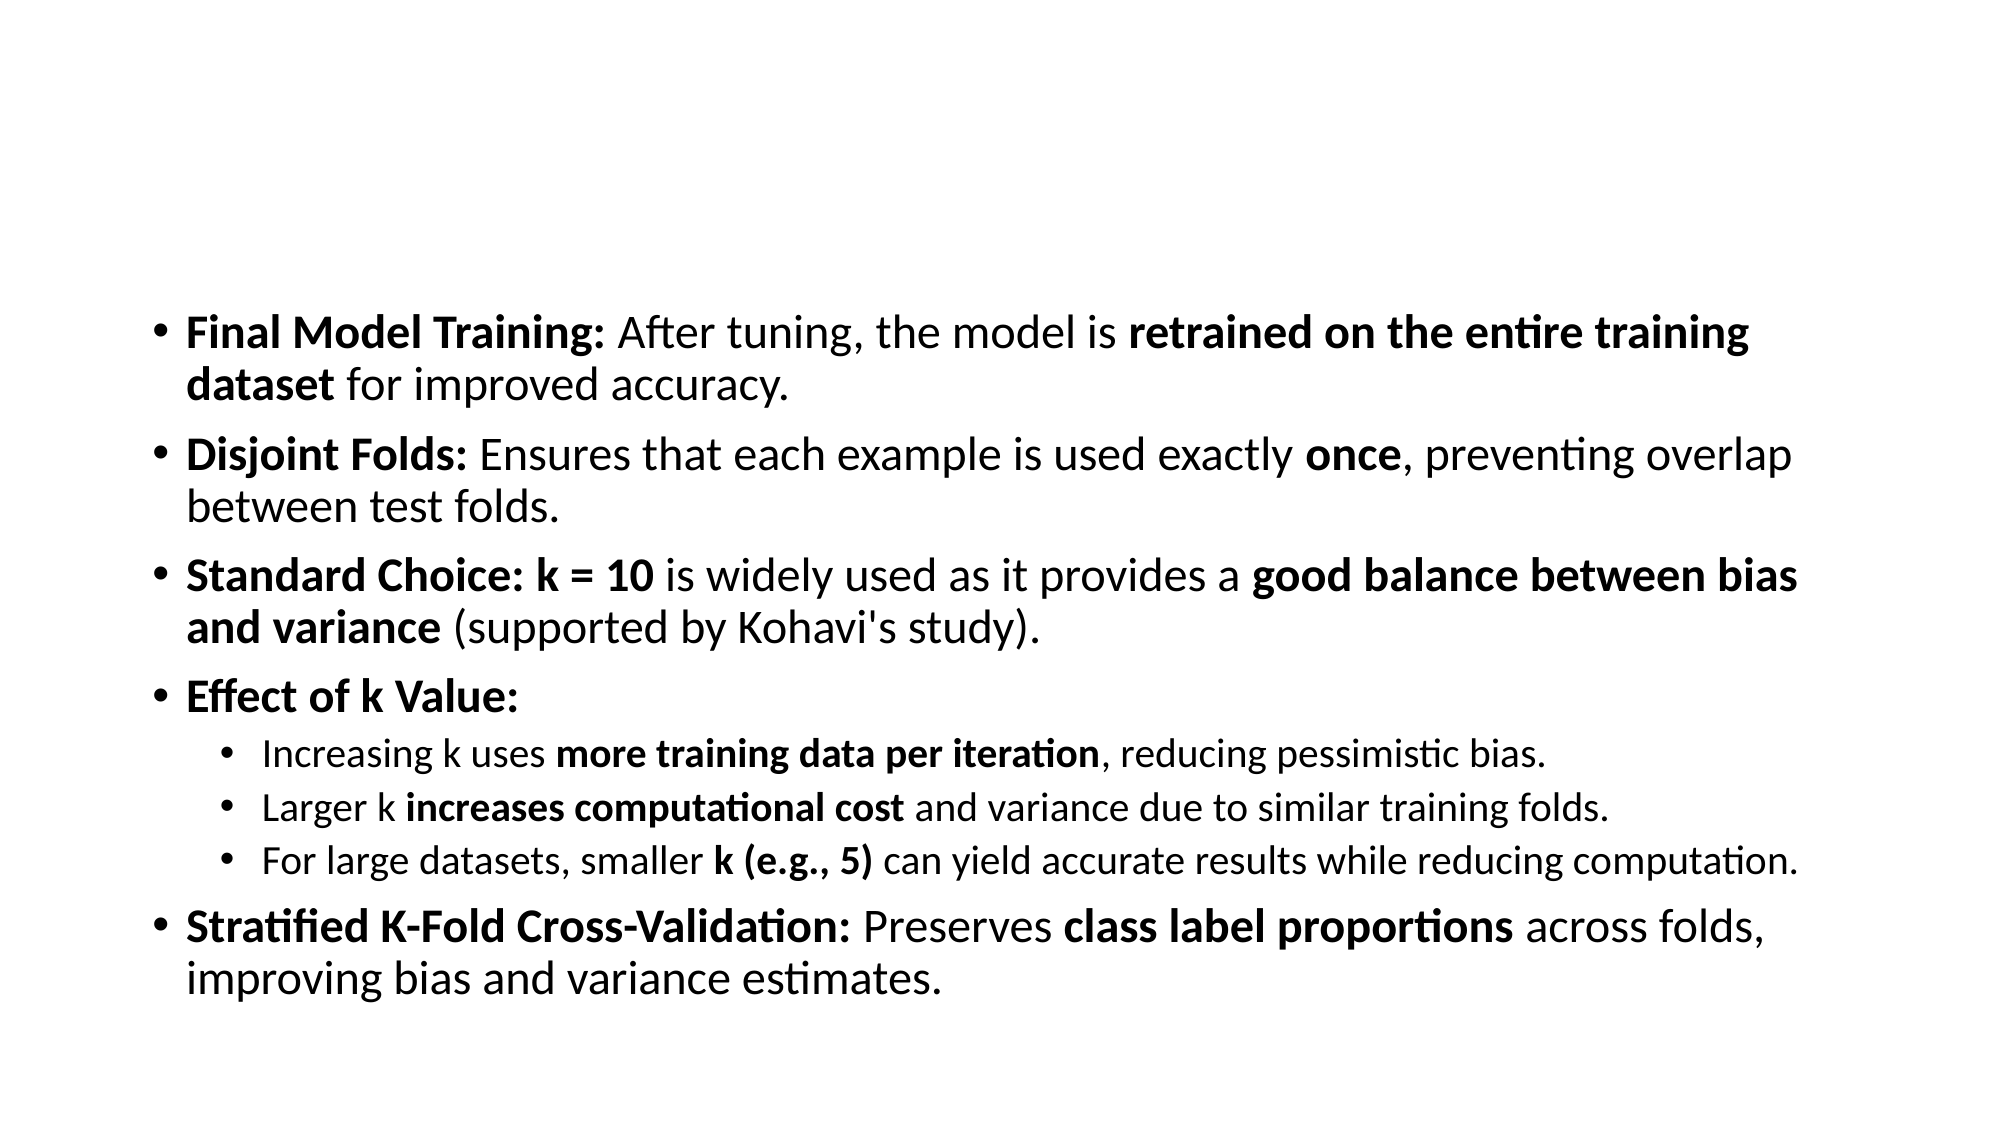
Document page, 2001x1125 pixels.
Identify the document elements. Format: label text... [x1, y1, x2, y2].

list Final Model Training: After tuning, the model is retrained on the entire training dataset for improved accuracy. Disjoint Folds: Ensures that each example is used exactly once, preventing overlap between test folds. Standard Choice: k = 10 is widely used as it provides a good balance between bias and variance (supported by Kohavi's study). Effect of k Value: Increasing k uses more training data per iteration, reducing pessimistic bias. Larger k increases computational cost and variance due to similar training folds. For large datasets, smaller k (e.g., 5) can yield accurate results while reducing computation. Stratified K-Fold Cross-Validation: Preserves class label proportions across folds, improving bias and variance estimates. [137, 299, 1863, 1014]
